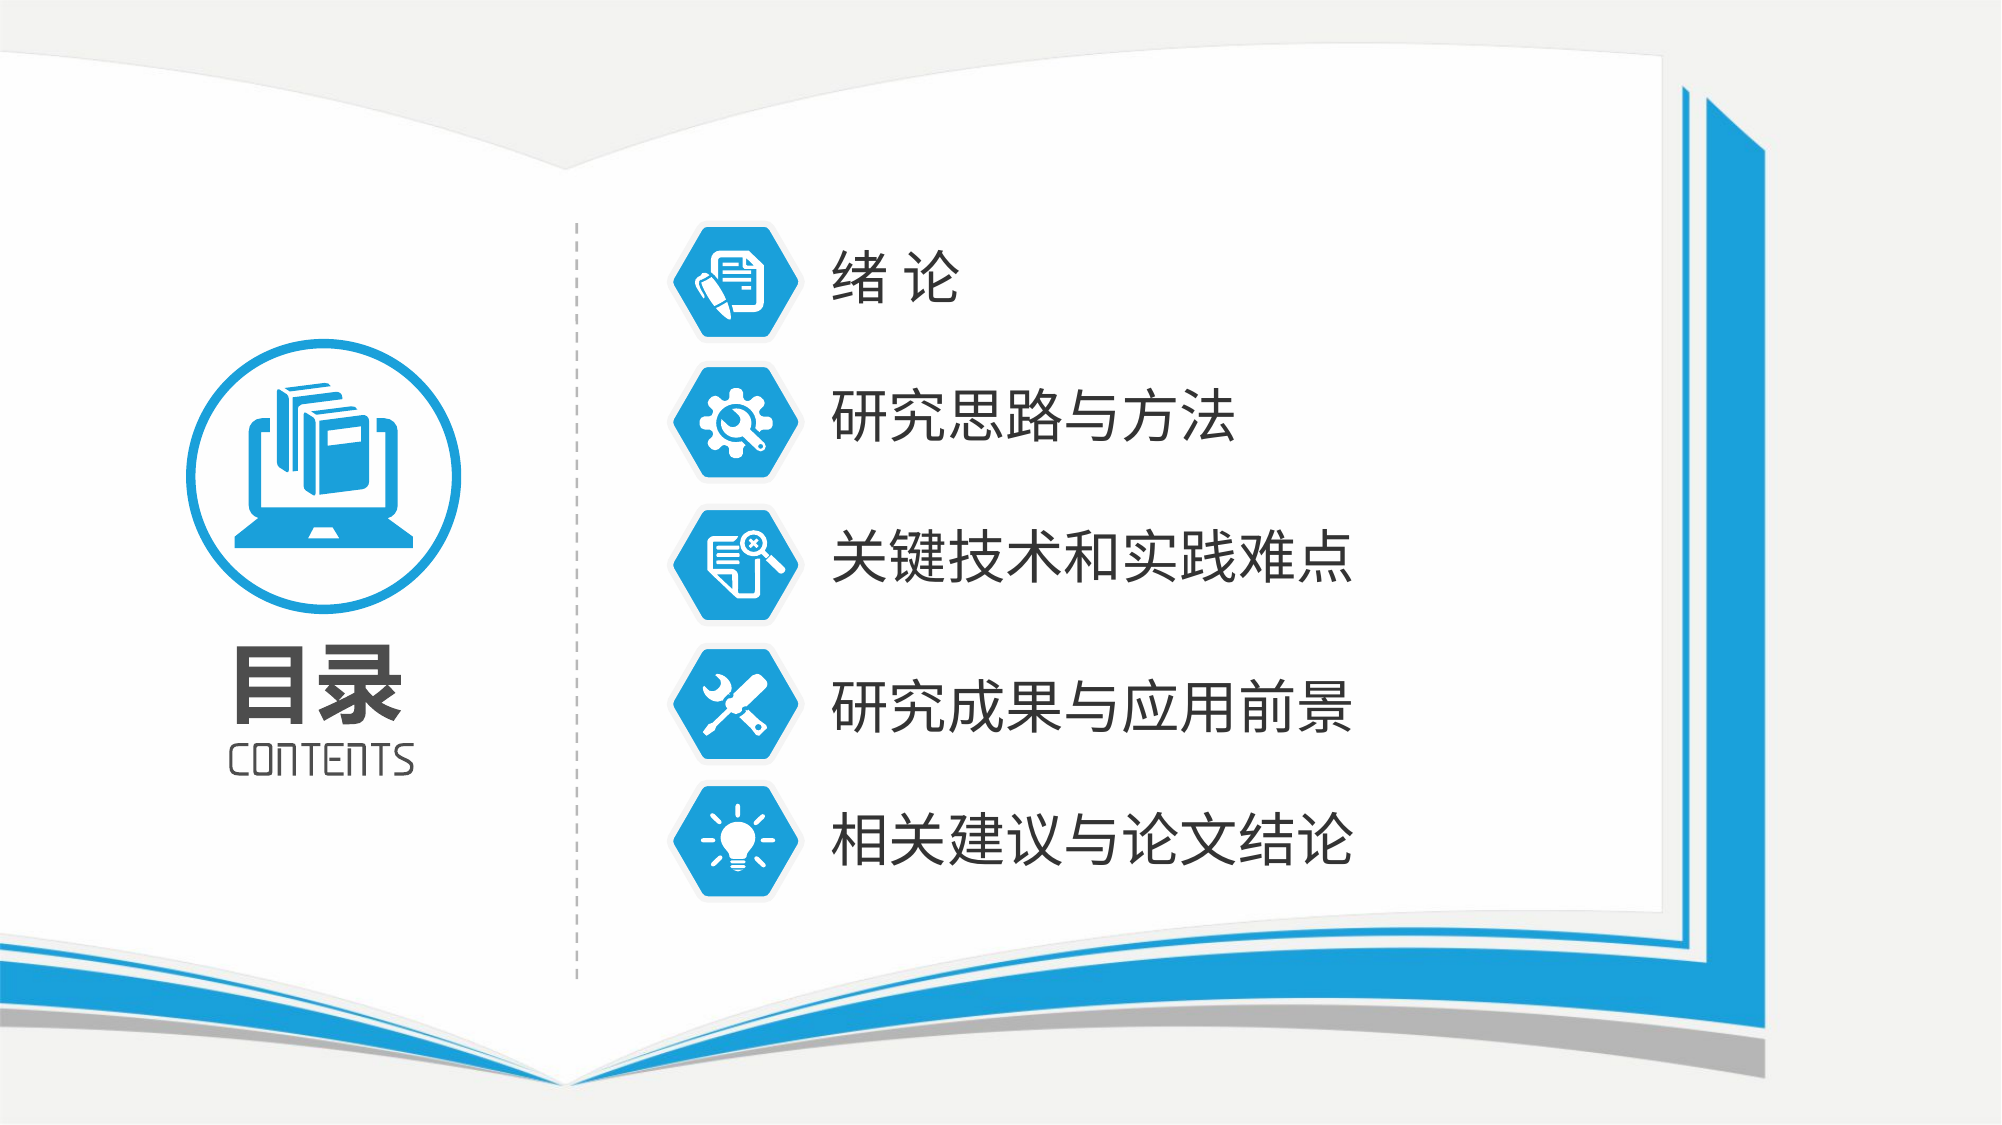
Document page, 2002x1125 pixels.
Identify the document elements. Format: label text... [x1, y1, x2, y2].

text_box [669, 223, 802, 341]
text_box [229, 743, 249, 776]
text_box [730, 860, 746, 864]
text_box [730, 865, 746, 872]
text_box [710, 813, 722, 825]
text_box [669, 645, 802, 763]
text_box [710, 855, 723, 867]
text_box [699, 388, 773, 459]
text_box [753, 814, 765, 826]
text_box 研究成果与应用前景 [815, 662, 1655, 748]
text_box [700, 838, 716, 843]
text_box [735, 803, 741, 818]
text_box [707, 536, 761, 599]
text_box [760, 838, 776, 843]
text_box 研究思路与方法 [815, 372, 1655, 457]
text_box [669, 364, 802, 481]
text_box [318, 644, 402, 725]
text_box [253, 743, 273, 776]
text_box [347, 743, 366, 776]
text_box 相关建议与论文结论 [815, 796, 1655, 881]
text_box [190, 343, 457, 610]
text_box [702, 673, 768, 736]
text_box 绪 论 [816, 233, 1533, 319]
text_box [394, 743, 414, 776]
text_box [669, 506, 802, 624]
text_box [371, 743, 391, 776]
text_box [324, 743, 344, 776]
text_box [710, 250, 764, 313]
text_box [669, 783, 802, 900]
text_box [301, 743, 321, 776]
picture [0, 0, 2002, 1125]
text_box 关键技术和实践难点 [815, 513, 1655, 598]
text_box [694, 272, 731, 320]
text_box [277, 743, 296, 776]
text_box [236, 646, 303, 724]
text_box [716, 530, 786, 574]
text_box [754, 856, 766, 868]
text_box [720, 821, 756, 859]
